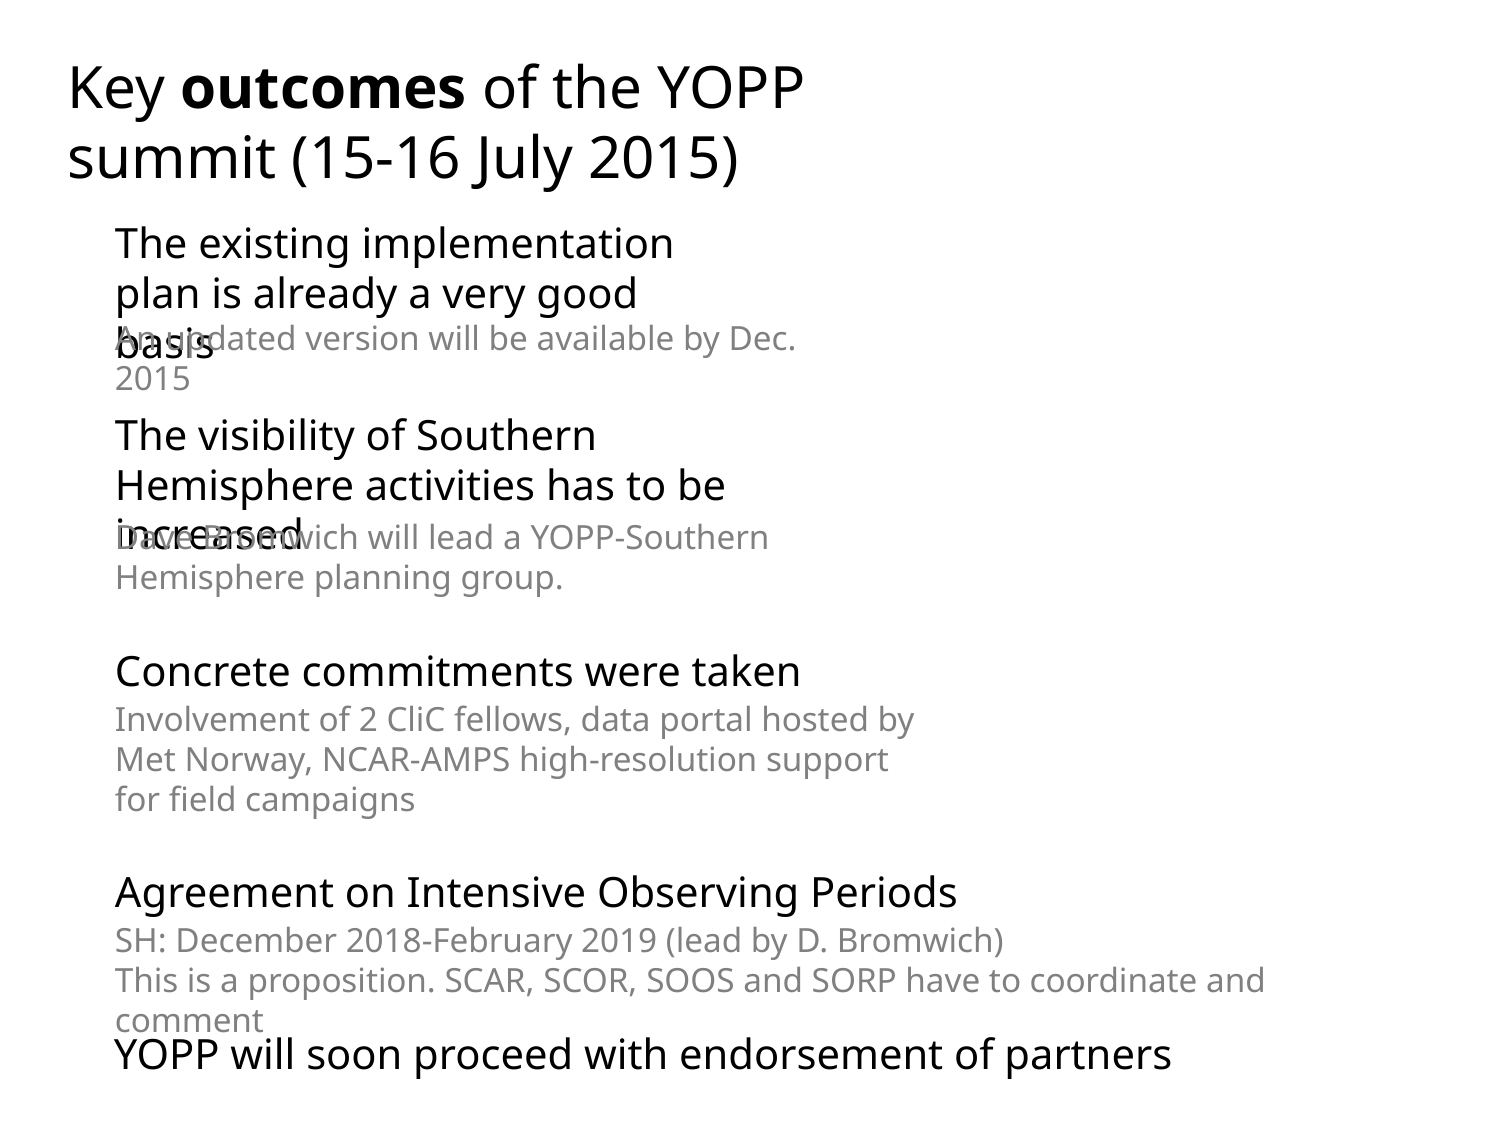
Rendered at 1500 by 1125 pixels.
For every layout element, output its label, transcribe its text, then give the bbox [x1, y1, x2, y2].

text_box YOPP will soon proceed with endorsement of partners [99, 1020, 1337, 1086]
text_box Involvement of 2 CliC fellows, data portal hosted by Met Norway, NCAR-AMPS high-resolution support for field campaigns [100, 690, 939, 826]
text_box Agreement on Intensive Observing Periods [100, 858, 1034, 912]
text_box An updated version will be available by Dec. 2015 [100, 309, 892, 405]
text_box SH: December 2018-February 2019 (lead by D. Bromwich) This is a proposition. SCAR, SCOR, SOOS and SORP have to coordinate and comment [100, 912, 1436, 1047]
text_box Dave Bromwich will lead a YOPP-Southern Hemisphere planning group. [100, 508, 892, 604]
text_box Key outcomes of the YOPP summit (15-16 July 2015) [53, 42, 939, 198]
text_box The existing implementation plan is already a very good basis [100, 209, 745, 309]
text_box Concrete commitments were taken [100, 637, 880, 690]
text_box The visibility of Southern Hemisphere activities has to be increased [100, 400, 821, 508]
